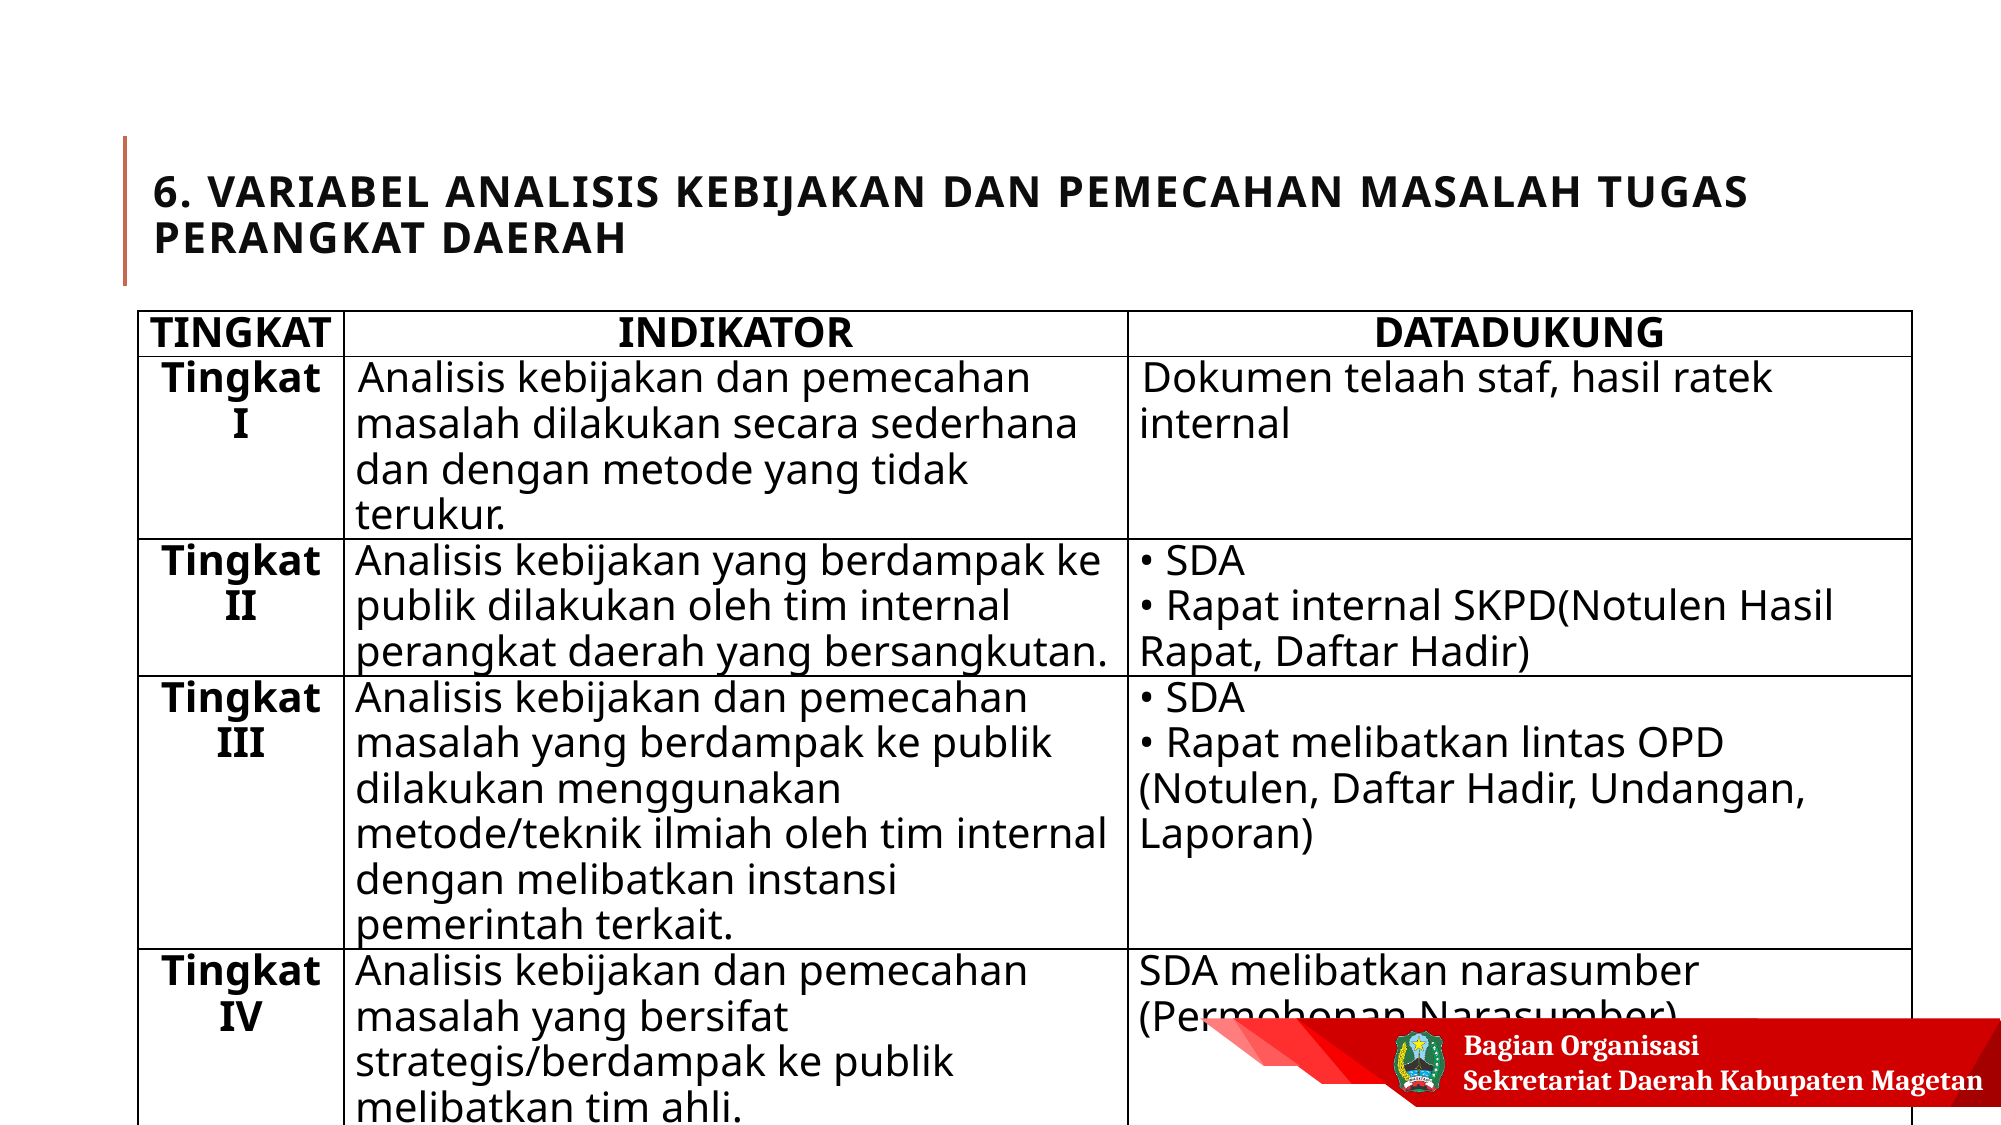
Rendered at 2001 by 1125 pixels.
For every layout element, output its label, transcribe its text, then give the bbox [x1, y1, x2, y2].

title 6. VARIABEL ANALISIS KEBIJAKAN DAN PEMECAHAN MASALAH TUGAS PERANGKAT DAERAH [138, 161, 2000, 271]
table_cell Tingkat I [139, 357, 343, 538]
table_cell Analisis kebijakan dan pemecahan masalah dilakukan secara sederhana dan dengan metode yang tidak terukur. [345, 357, 1127, 538]
table_header TINGKAT [139, 312, 343, 356]
table_cell • SDA • Rapat internal SKPD(Notulen Hasil Rapat, Daftar Hadir) [1129, 540, 1911, 675]
picture [1368, 1023, 1470, 1099]
table_cell Tingkat IV [139, 950, 343, 1125]
table_cell Tingkat II [139, 540, 343, 675]
table_cell Tingkat III [139, 677, 343, 948]
table_cell Analisis kebijakan dan pemecahan masalah yang bersifat strategis/berdampak ke publik melibatkan tim ahli. [345, 950, 1127, 1125]
table_cell • SDA • Rapat melibatkan lintas OPD (Notulen, Daftar Hadir, Undangan, Laporan) [1129, 677, 1911, 948]
table_header INDIKATOR [345, 312, 1127, 356]
table_cell Dokumen telaah staf, hasil ratek internal [1129, 357, 1911, 538]
table_cell Analisis kebijakan dan pemecahan masalah yang berdampak ke publik dilakukan menggunakan metode/teknik ilmiah oleh tim internal dengan melibatkan instansi pemerintah terkait. [345, 677, 1127, 948]
table_header DATADUKUNG [1129, 312, 1911, 356]
table_cell SDA melibatkan narasumber (Permohonan Narasumber) [1129, 950, 1911, 1125]
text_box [1199, 1015, 2000, 1108]
table_cell Analisis kebijakan yang berdampak ke publik dilakukan oleh tim internal perangkat daerah yang bersangkutan. [345, 540, 1127, 675]
